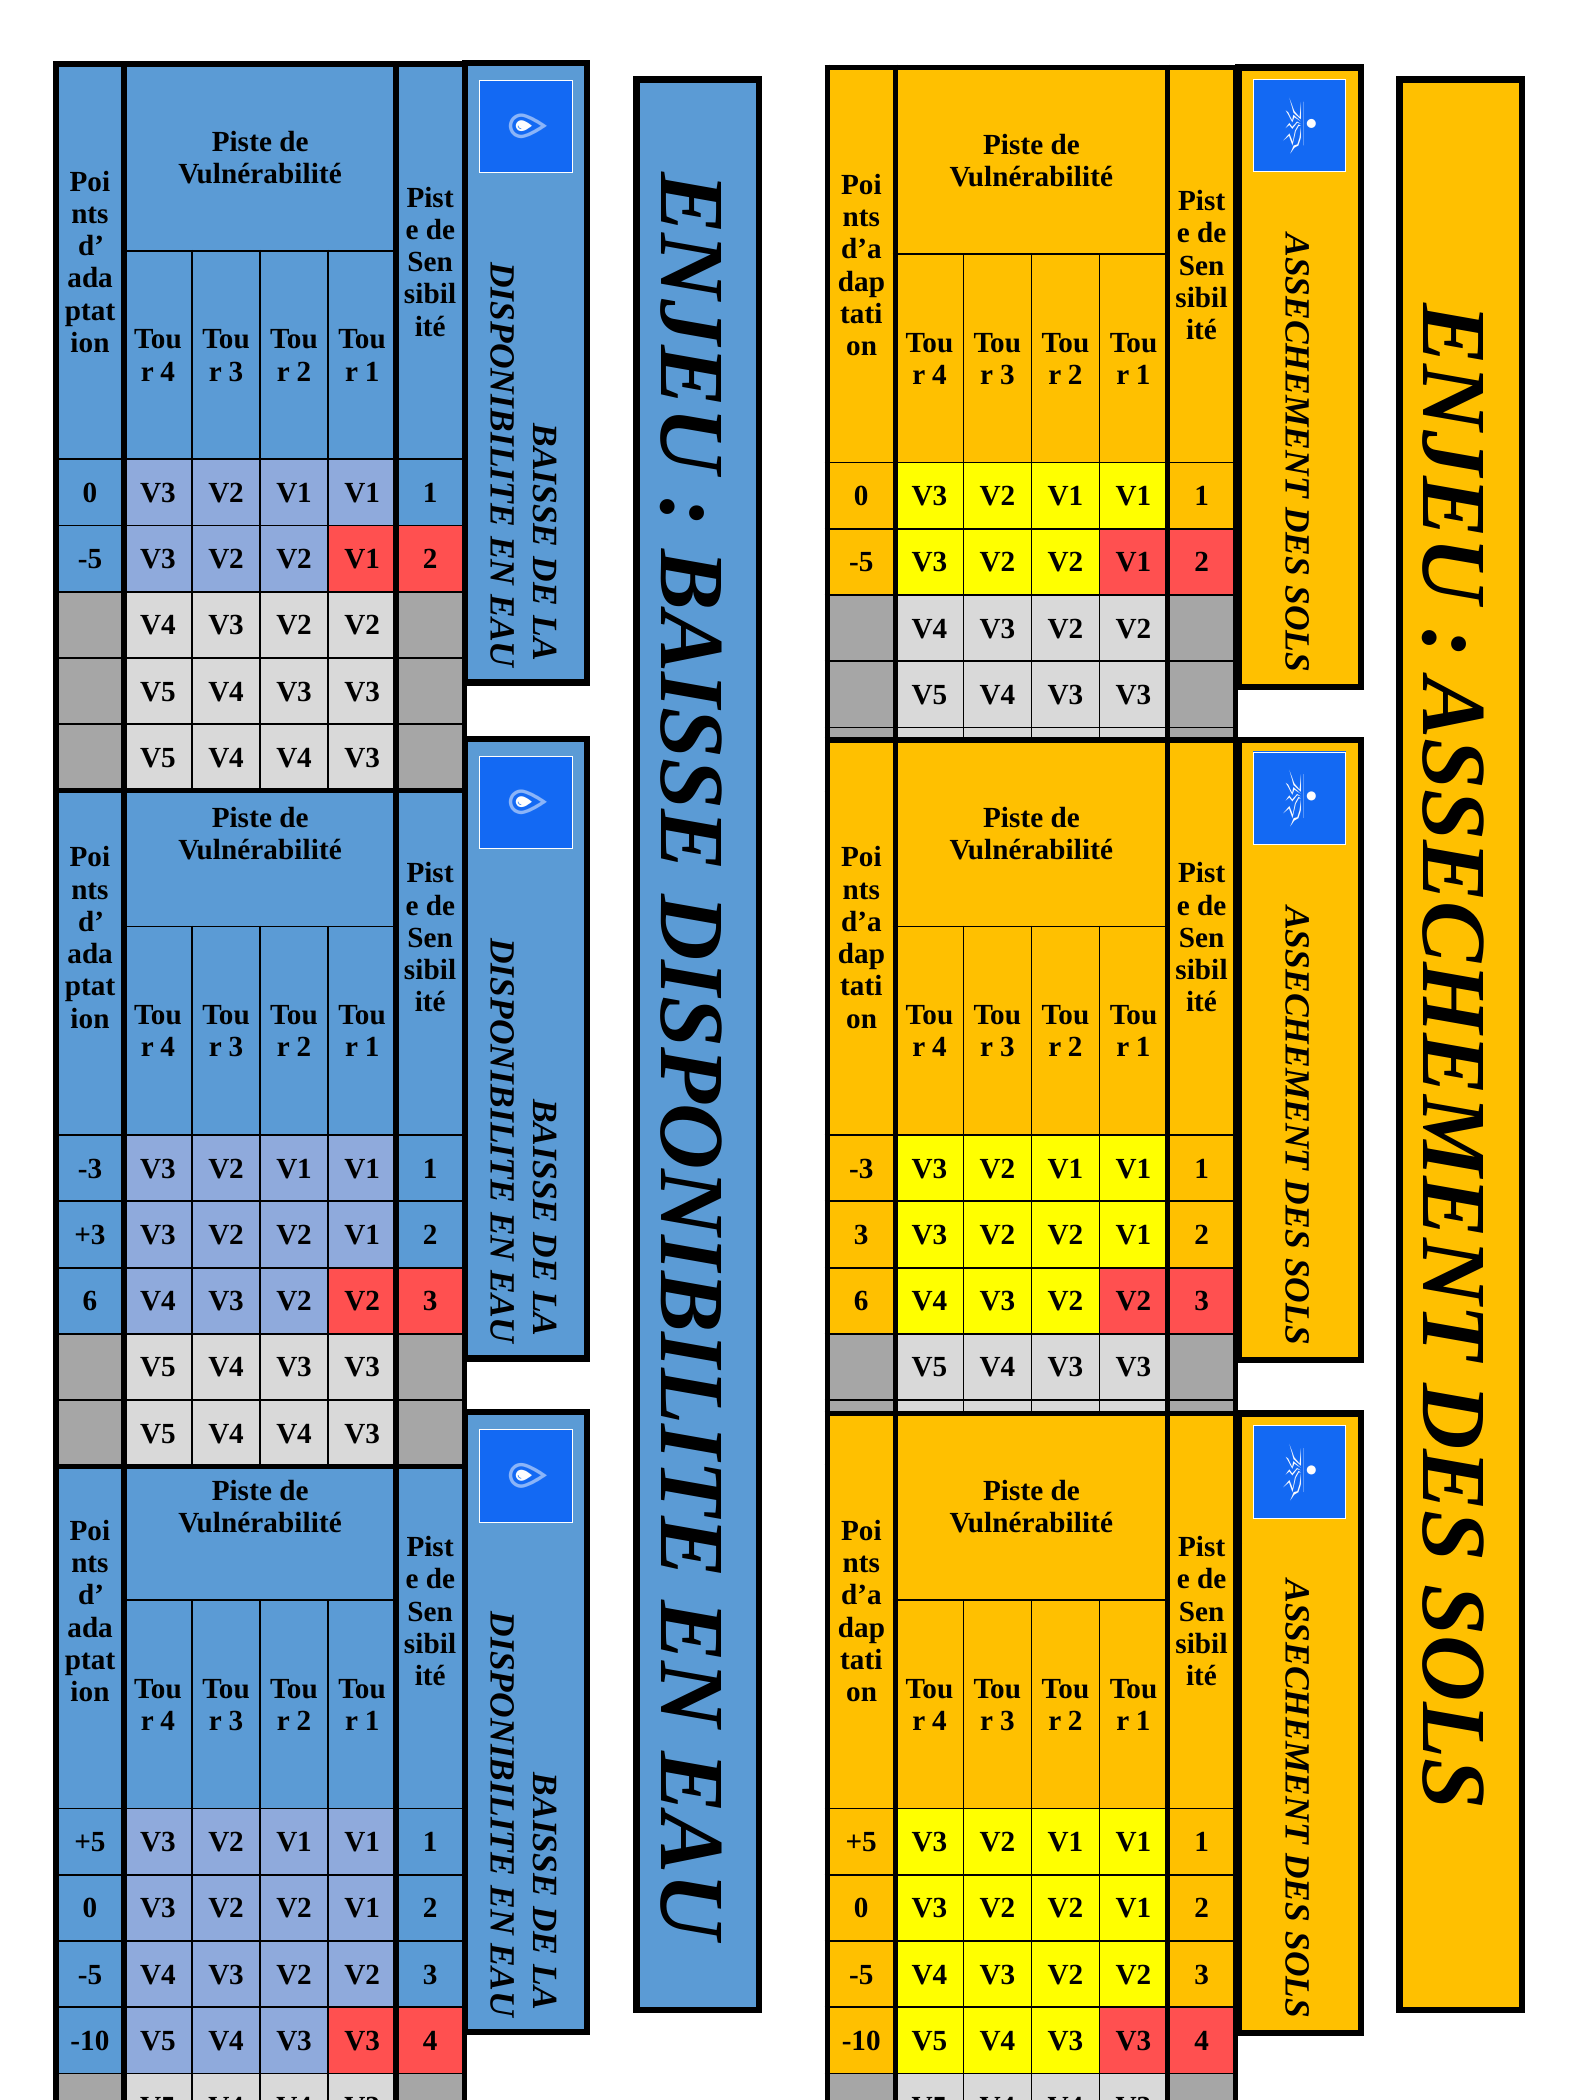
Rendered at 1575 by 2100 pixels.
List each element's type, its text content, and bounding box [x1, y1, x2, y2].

table_cell V3 [127, 1876, 191, 1940]
table_header Piste de Vulnérabilité [898, 70, 1165, 253]
table_header Piste de Vulnérabilité [898, 1416, 1165, 1599]
table_cell V3 [964, 1942, 1031, 2006]
table_cell V2 [261, 593, 327, 657]
table_header Piste de Vulnérabilité [127, 793, 393, 926]
picture [1253, 1425, 1347, 1519]
table_cell V2 [964, 530, 1031, 594]
table_cell V2 [964, 1809, 1031, 1874]
table_cell Tour 1 [1100, 927, 1165, 1134]
table_cell V2 [964, 1136, 1031, 1200]
table_cell [399, 659, 462, 723]
table_cell V3 [127, 1202, 191, 1267]
table_cell V2 [193, 526, 259, 591]
table_cell V3 [127, 1809, 191, 1874]
table_cell 2 [399, 526, 462, 591]
table_cell V1 [329, 1136, 393, 1200]
table_cell [399, 725, 462, 788]
text_box BAISSE DE LA DISPONIBILITE EN EAU [467, 737, 589, 1361]
table_cell [830, 2074, 893, 2100]
table_cell V3 [898, 530, 963, 594]
table_cell V3 [193, 593, 259, 657]
table_cell V4 [193, 659, 259, 723]
table_cell 4 [399, 2008, 462, 2073]
table_cell 4 [1170, 2008, 1233, 2073]
table_cell Tour 1 [329, 1601, 393, 1808]
table_cell V3 [1100, 2074, 1165, 2100]
table_cell Tour 1 [329, 252, 393, 458]
table_cell V3 [1032, 1335, 1099, 1399]
table_cell V4 [1032, 728, 1099, 737]
table_cell -3 [830, 1136, 893, 1200]
table_cell -3 [59, 1136, 121, 1200]
table_cell V5 [127, 1401, 191, 1464]
table_cell V3 [898, 1136, 963, 1200]
table_cell V4 [964, 2008, 1031, 2073]
table_cell V1 [1032, 1136, 1099, 1200]
table_header Points d’adaptation [830, 743, 893, 1134]
table_cell V3 [261, 1335, 327, 1399]
table_cell V2 [329, 593, 393, 657]
table_cell V2 [1100, 1269, 1165, 1333]
table_cell V1 [329, 460, 393, 525]
table_cell +5 [59, 1809, 121, 1874]
table_cell V2 [964, 1876, 1031, 1940]
table_cell V2 [1032, 1269, 1099, 1333]
table_header Piste de Sensibilité [1170, 1416, 1233, 1808]
table_cell 2 [399, 1876, 462, 1940]
table_cell V5 [898, 1401, 963, 1411]
table_cell V2 [261, 1942, 327, 2006]
table_cell V3 [127, 526, 191, 591]
table_cell V3 [898, 463, 963, 528]
table_cell V2 [261, 1269, 327, 1333]
table_cell Tour 4 [898, 927, 963, 1134]
table_cell V5 [127, 2074, 191, 2100]
table_cell V1 [1100, 1136, 1165, 1200]
table_cell Tour 2 [1032, 1601, 1099, 1808]
table_cell V3 [1100, 1401, 1165, 1411]
table_cell V3 [1100, 728, 1165, 737]
table_cell V1 [1100, 530, 1165, 594]
table_cell V2 [193, 460, 259, 525]
table_cell [59, 725, 121, 788]
table_cell 3 [399, 1942, 462, 2006]
table_cell V2 [1032, 1202, 1099, 1267]
table_cell Tour 4 [898, 255, 963, 462]
table_cell V3 [329, 725, 393, 788]
table_header Points d’ adaptation [59, 1469, 121, 1808]
table_cell 2 [1170, 1876, 1233, 1940]
table_cell V5 [898, 1335, 963, 1399]
table_cell V2 [1032, 1876, 1099, 1940]
table_cell Tour 3 [964, 927, 1031, 1134]
table_cell V3 [261, 2008, 327, 2073]
table_cell V4 [964, 662, 1031, 727]
table_cell V2 [193, 1202, 259, 1267]
table_cell V1 [261, 1809, 327, 1874]
table_cell Tour 3 [193, 927, 259, 1134]
table_cell 3 [399, 1269, 462, 1333]
table_cell V1 [329, 1809, 393, 1874]
table_cell [399, 593, 462, 657]
table_cell V2 [1100, 596, 1165, 660]
text_box ENJEU : ASSECHEMENT DES SOLS [1397, 77, 1524, 2012]
table_cell 6 [59, 1269, 121, 1333]
table_cell +3 [59, 1202, 121, 1267]
table_cell 1 [399, 1809, 462, 1874]
table_cell V3 [1032, 2008, 1099, 2073]
table_cell [59, 2074, 121, 2100]
table_cell V3 [261, 659, 327, 723]
table_cell [59, 1401, 121, 1464]
table_cell V5 [898, 662, 963, 727]
table_cell [59, 593, 121, 657]
table_cell V2 [193, 1876, 259, 1940]
table_cell 0 [830, 463, 893, 528]
table_cell Tour 2 [261, 252, 327, 458]
table_header Piste de Sensibilité [399, 793, 462, 1134]
table_cell V5 [127, 2008, 191, 2073]
table_cell V2 [1100, 1942, 1165, 2006]
table_cell V3 [898, 1809, 963, 1874]
table_cell Tour 3 [964, 1601, 1031, 1808]
table_cell V3 [127, 460, 191, 525]
table_header Piste de Sensibilité [399, 67, 462, 458]
table_cell V1 [329, 1202, 393, 1267]
table_cell V1 [329, 526, 393, 591]
table_cell V4 [193, 2074, 259, 2100]
table_cell [1170, 1401, 1233, 1411]
table_cell Tour 2 [1032, 255, 1099, 462]
table_header Piste de Sensibilité [399, 1469, 462, 1808]
table_cell 1 [1170, 463, 1233, 528]
table_cell Tour 2 [1032, 927, 1099, 1134]
table_header Piste de Vulnérabilité [127, 67, 393, 250]
table_cell [59, 659, 121, 723]
table_cell 1 [1170, 1809, 1233, 1874]
table_cell V2 [329, 1942, 393, 2006]
table_cell V4 [193, 1335, 259, 1399]
table_cell [1170, 596, 1233, 660]
table_cell V3 [329, 1335, 393, 1399]
table_cell [830, 1401, 893, 1411]
table_cell [1170, 662, 1233, 727]
table_cell V2 [193, 1136, 259, 1200]
table_cell V5 [127, 725, 191, 788]
table_cell V4 [193, 1401, 259, 1464]
text_box ASSECHEMENT DES SOLS [1238, 1411, 1363, 2035]
table_cell 2 [1170, 1202, 1233, 1267]
table_cell Tour 4 [127, 927, 191, 1134]
table_cell V3 [964, 1269, 1031, 1333]
table_cell V5 [898, 728, 963, 737]
table_cell V4 [964, 1401, 1031, 1411]
picture [479, 755, 573, 850]
table_cell Tour 1 [1100, 1601, 1165, 1808]
table_cell V4 [193, 725, 259, 788]
text_box BAISSE DE LA DISPONIBILITE EN EAU [467, 1410, 589, 2034]
table_cell Tour 3 [193, 252, 259, 458]
table_cell [399, 2074, 462, 2100]
table_cell [830, 596, 893, 660]
table_cell V5 [898, 2008, 963, 2073]
table_cell 0 [59, 460, 121, 525]
picture [479, 79, 573, 174]
table_cell V2 [1032, 530, 1099, 594]
table_cell V3 [329, 2008, 393, 2073]
table_cell Tour 3 [193, 1601, 259, 1808]
table_cell V4 [898, 1942, 963, 2006]
table_header Points d’adaptation [830, 1416, 893, 1808]
table_cell V1 [1100, 463, 1165, 528]
table_cell V1 [261, 1136, 327, 1200]
table_cell V1 [1032, 463, 1099, 528]
table_cell 3 [1170, 1269, 1233, 1333]
table_header Points d’ adaptation [59, 67, 121, 458]
table_cell [1170, 2074, 1233, 2100]
table_cell [59, 1335, 121, 1399]
table_cell V4 [127, 1269, 191, 1333]
table_cell [1170, 728, 1233, 737]
table_cell 3 [1170, 1942, 1233, 2006]
table_cell V3 [898, 1202, 963, 1267]
table_cell V3 [1100, 2008, 1165, 2073]
table_cell 6 [830, 1269, 893, 1333]
table_cell 1 [399, 460, 462, 525]
table_cell V4 [1032, 1401, 1099, 1411]
table_cell V5 [127, 659, 191, 723]
text_box ASSECHEMENT DES SOLS [1238, 65, 1363, 689]
table_cell V2 [261, 526, 327, 591]
table_cell V3 [964, 596, 1031, 660]
table_cell V1 [1100, 1809, 1165, 1874]
table_cell -5 [59, 526, 121, 591]
table_cell V3 [329, 1401, 393, 1464]
table_cell 3 [830, 1202, 893, 1267]
table_cell Tour 4 [127, 252, 191, 458]
table_cell V4 [1032, 2074, 1099, 2100]
table_cell V1 [1032, 1809, 1099, 1874]
table_cell +5 [830, 1809, 893, 1874]
table_cell V1 [1100, 1876, 1165, 1940]
table_cell V3 [898, 1876, 963, 1940]
table_cell V4 [127, 593, 191, 657]
table_cell 1 [399, 1136, 462, 1200]
table_cell V4 [964, 2074, 1031, 2100]
table_cell -5 [59, 1942, 121, 2006]
table_cell V4 [898, 596, 963, 660]
picture [1253, 751, 1347, 845]
table_cell V4 [127, 1942, 191, 2006]
picture [479, 1429, 573, 1523]
table_cell V3 [1032, 662, 1099, 727]
table_cell V5 [898, 2074, 963, 2100]
table_cell V1 [1100, 1202, 1165, 1267]
table_cell [830, 1335, 893, 1399]
table_cell 0 [830, 1876, 893, 1940]
table_cell Tour 2 [261, 927, 327, 1134]
table_cell V2 [1032, 1942, 1099, 2006]
table_cell [399, 1335, 462, 1399]
table_cell V3 [193, 1269, 259, 1333]
table_cell Tour 1 [1100, 255, 1165, 462]
table_cell V4 [964, 728, 1031, 737]
table_cell [1170, 1335, 1233, 1399]
table_cell [830, 728, 893, 737]
table_header Piste de Vulnérabilité [898, 743, 1165, 926]
table_cell 2 [1170, 530, 1233, 594]
table_cell Tour 4 [898, 1601, 963, 1808]
table_cell V1 [329, 1876, 393, 1940]
table_header Points d’adaptation [830, 70, 893, 462]
table_cell V1 [261, 460, 327, 525]
table_cell V4 [964, 1335, 1031, 1399]
table_cell 0 [59, 1876, 121, 1940]
table_cell -10 [59, 2008, 121, 2073]
table_cell V3 [193, 1942, 259, 2006]
table_cell V2 [193, 1809, 259, 1874]
table_cell V3 [329, 659, 393, 723]
table_header Piste de Sensibilité [1170, 743, 1233, 1134]
table_cell V3 [127, 1136, 191, 1200]
text_box ASSECHEMENT DES SOLS [1238, 738, 1363, 1362]
table_cell V2 [1032, 596, 1099, 660]
text_box BAISSE DE LA DISPONIBILITE EN EAU [467, 61, 589, 685]
table_cell [830, 662, 893, 727]
table_cell -5 [830, 530, 893, 594]
table_cell V3 [1100, 662, 1165, 727]
table_cell Tour 1 [329, 927, 393, 1134]
table_cell V2 [329, 1269, 393, 1333]
table_cell -10 [830, 2008, 893, 2073]
text_box ENJEU : BAISSE DISPONIBILITE EN EAU [634, 77, 761, 2012]
table_cell 2 [399, 1202, 462, 1267]
table_cell 1 [1170, 1136, 1233, 1200]
table_cell V2 [964, 463, 1031, 528]
table_cell V3 [1100, 1335, 1165, 1399]
table_header Points d’ adaptation [59, 793, 121, 1134]
table_header Piste de Vulnérabilité [127, 1469, 393, 1599]
table_cell V2 [261, 1202, 327, 1267]
table_cell V4 [261, 2074, 327, 2100]
table_cell V4 [193, 2008, 259, 2073]
table_cell [399, 1401, 462, 1464]
table_cell V4 [898, 1269, 963, 1333]
picture [1253, 79, 1347, 173]
table_cell V3 [329, 2074, 393, 2100]
table_cell Tour 3 [964, 255, 1031, 462]
table_cell -5 [830, 1942, 893, 2006]
table_cell Tour 2 [261, 1601, 327, 1808]
table_cell V2 [964, 1202, 1031, 1267]
table_cell V4 [261, 725, 327, 788]
table_cell Tour 4 [127, 1601, 191, 1808]
table_cell V2 [261, 1876, 327, 1940]
table_header Piste de Sensibilité [1170, 70, 1233, 462]
table_cell V4 [261, 1401, 327, 1464]
table_cell V5 [127, 1335, 191, 1399]
